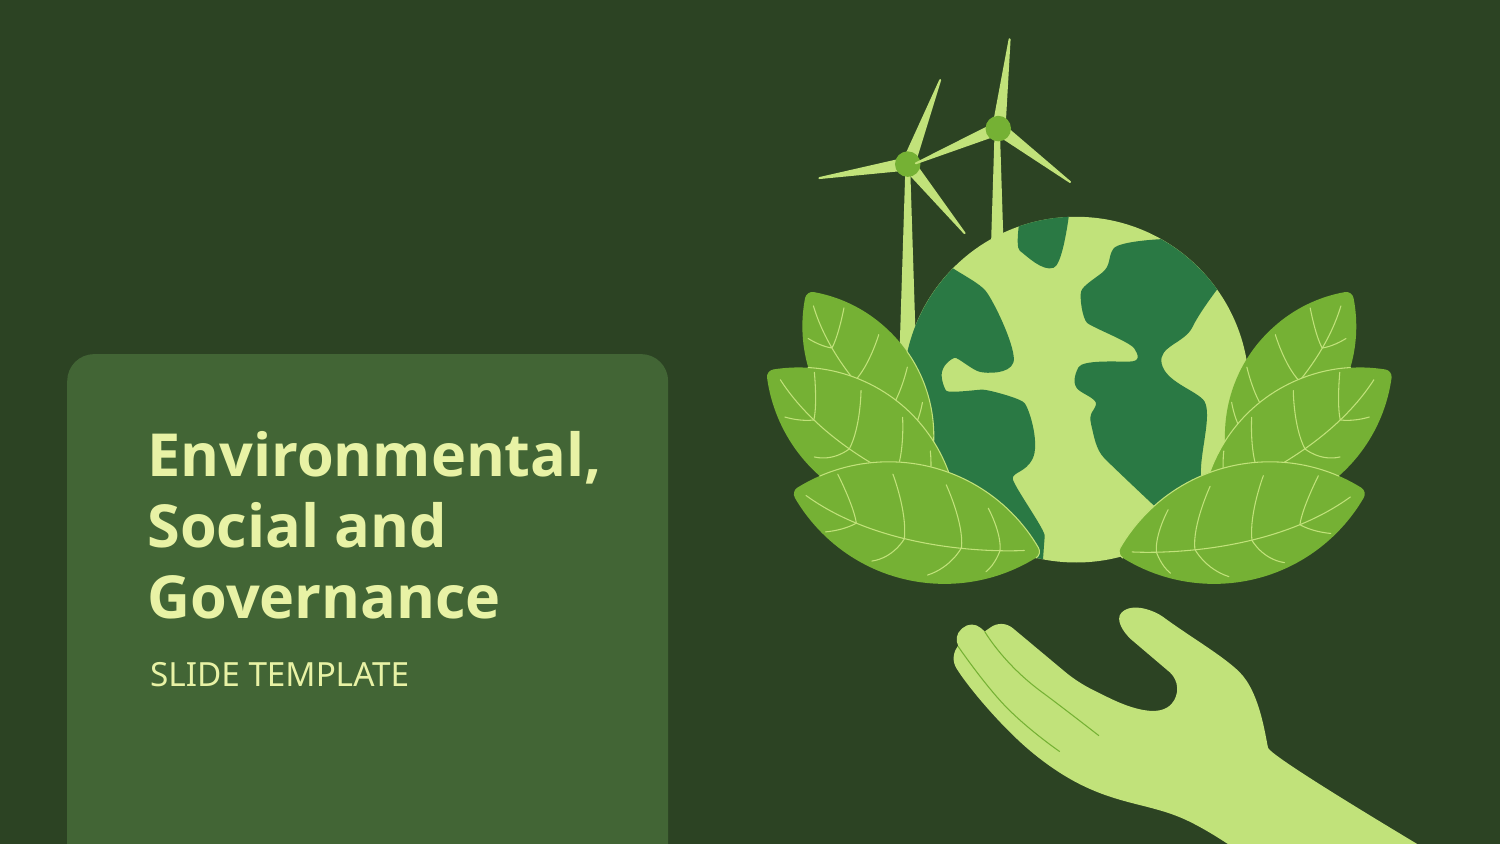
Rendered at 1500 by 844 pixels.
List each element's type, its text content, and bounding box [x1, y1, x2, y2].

text_box [65, 351, 671, 844]
text_box Environmental, Social and Governance [132, 404, 622, 644]
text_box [766, 37, 1430, 844]
text_box SLIDE TEMPLATE [135, 644, 478, 711]
